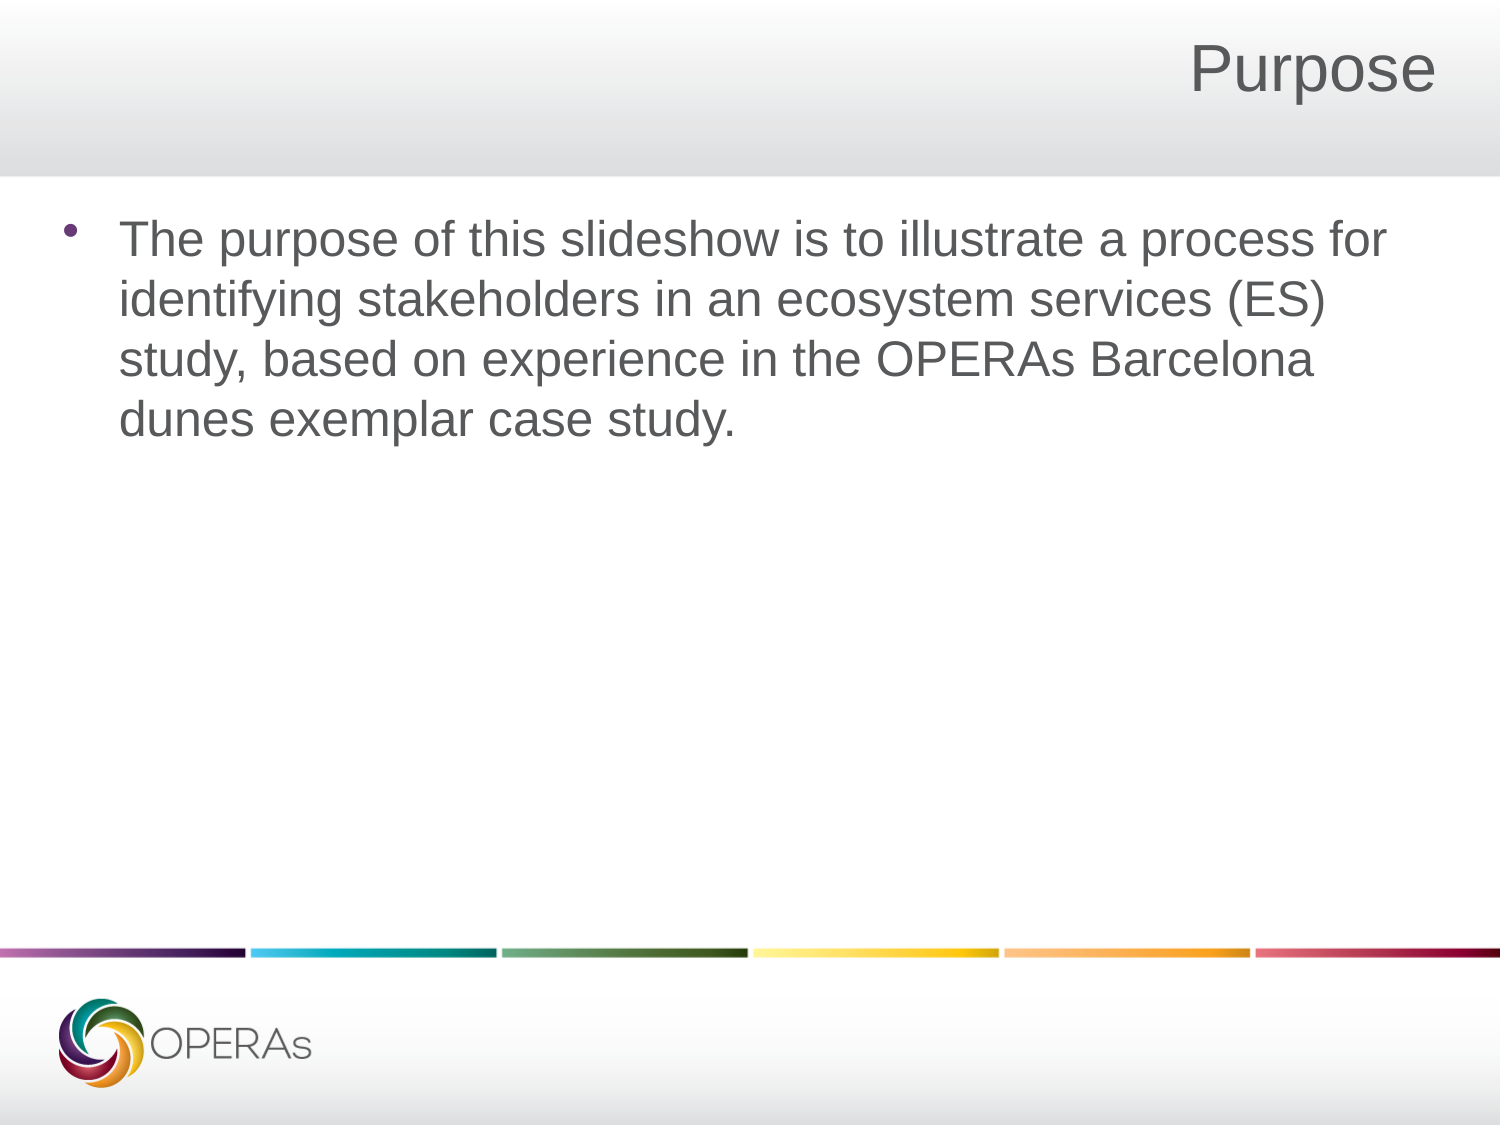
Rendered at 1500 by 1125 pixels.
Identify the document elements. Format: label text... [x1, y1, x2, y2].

list The purpose of this slideshow is to illustrate a process for identifying stakeholders in an ecosystem services (ES) study, based on experience in the OPERAs Barcelona dunes exemplar case study. [62, 206, 1438, 886]
picture [0, 0, 1500, 1125]
title Purpose [62, 29, 1438, 176]
